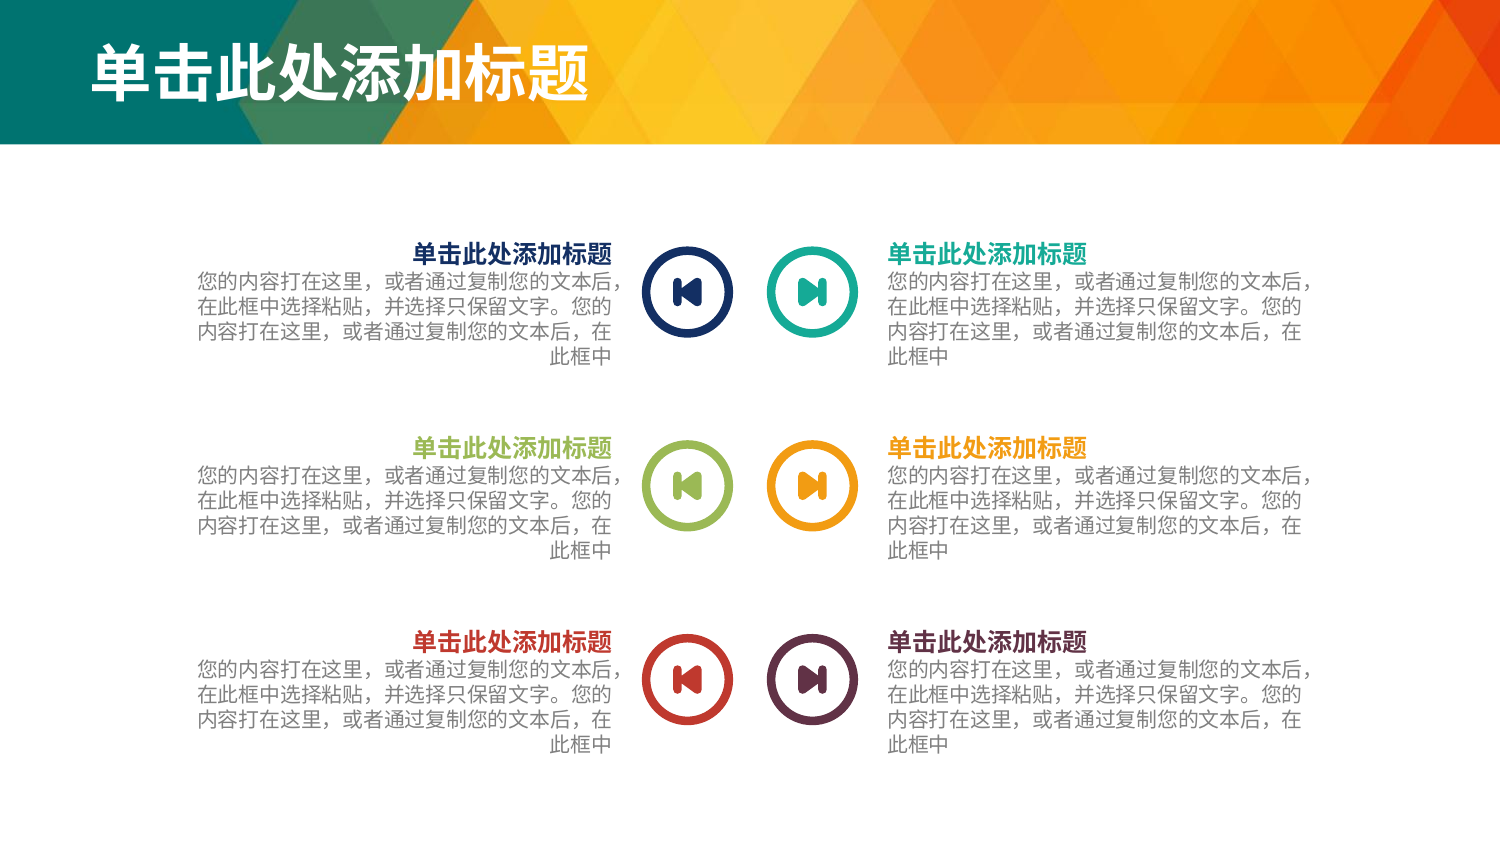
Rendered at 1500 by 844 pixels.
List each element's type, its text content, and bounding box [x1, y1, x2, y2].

text_box 单击此处添加标题 您的内容打在这里，或者通过复制您的文本后，在此框中选择粘贴，并选择只保留文字。您的内容打在这里，或者通过复制您的文本后，在此框中 [164, 618, 627, 764]
text_box 单击此处添加标题 您的内容打在这里，或者通过复制您的文本后，在此框中选择粘贴，并选择只保留文字。您的内容打在这里，或者通过复制您的文本后，在此框中 [164, 231, 627, 377]
text_box [641, 440, 734, 532]
text_box [766, 246, 859, 338]
text_box 单击此处添加标题 [75, 26, 1060, 116]
text_box [641, 246, 734, 338]
text_box 单击此处添加标题 您的内容打在这里，或者通过复制您的文本后，在此框中选择粘贴，并选择只保留文字。您的内容打在这里，或者通过复制您的文本后，在此框中 [872, 231, 1336, 377]
picture [0, 0, 1500, 144]
text_box [641, 633, 734, 726]
text_box [766, 633, 859, 726]
text_box [766, 440, 859, 532]
text_box 单击此处添加标题 您的内容打在这里，或者通过复制您的文本后，在此框中选择粘贴，并选择只保留文字。您的内容打在这里，或者通过复制您的文本后，在此框中 [872, 425, 1336, 570]
text_box 单击此处添加标题 您的内容打在这里，或者通过复制您的文本后，在此框中选择粘贴，并选择只保留文字。您的内容打在这里，或者通过复制您的文本后，在此框中 [164, 425, 627, 570]
text_box 单击此处添加标题 您的内容打在这里，或者通过复制您的文本后，在此框中选择粘贴，并选择只保留文字。您的内容打在这里，或者通过复制您的文本后，在此框中 [872, 618, 1336, 764]
